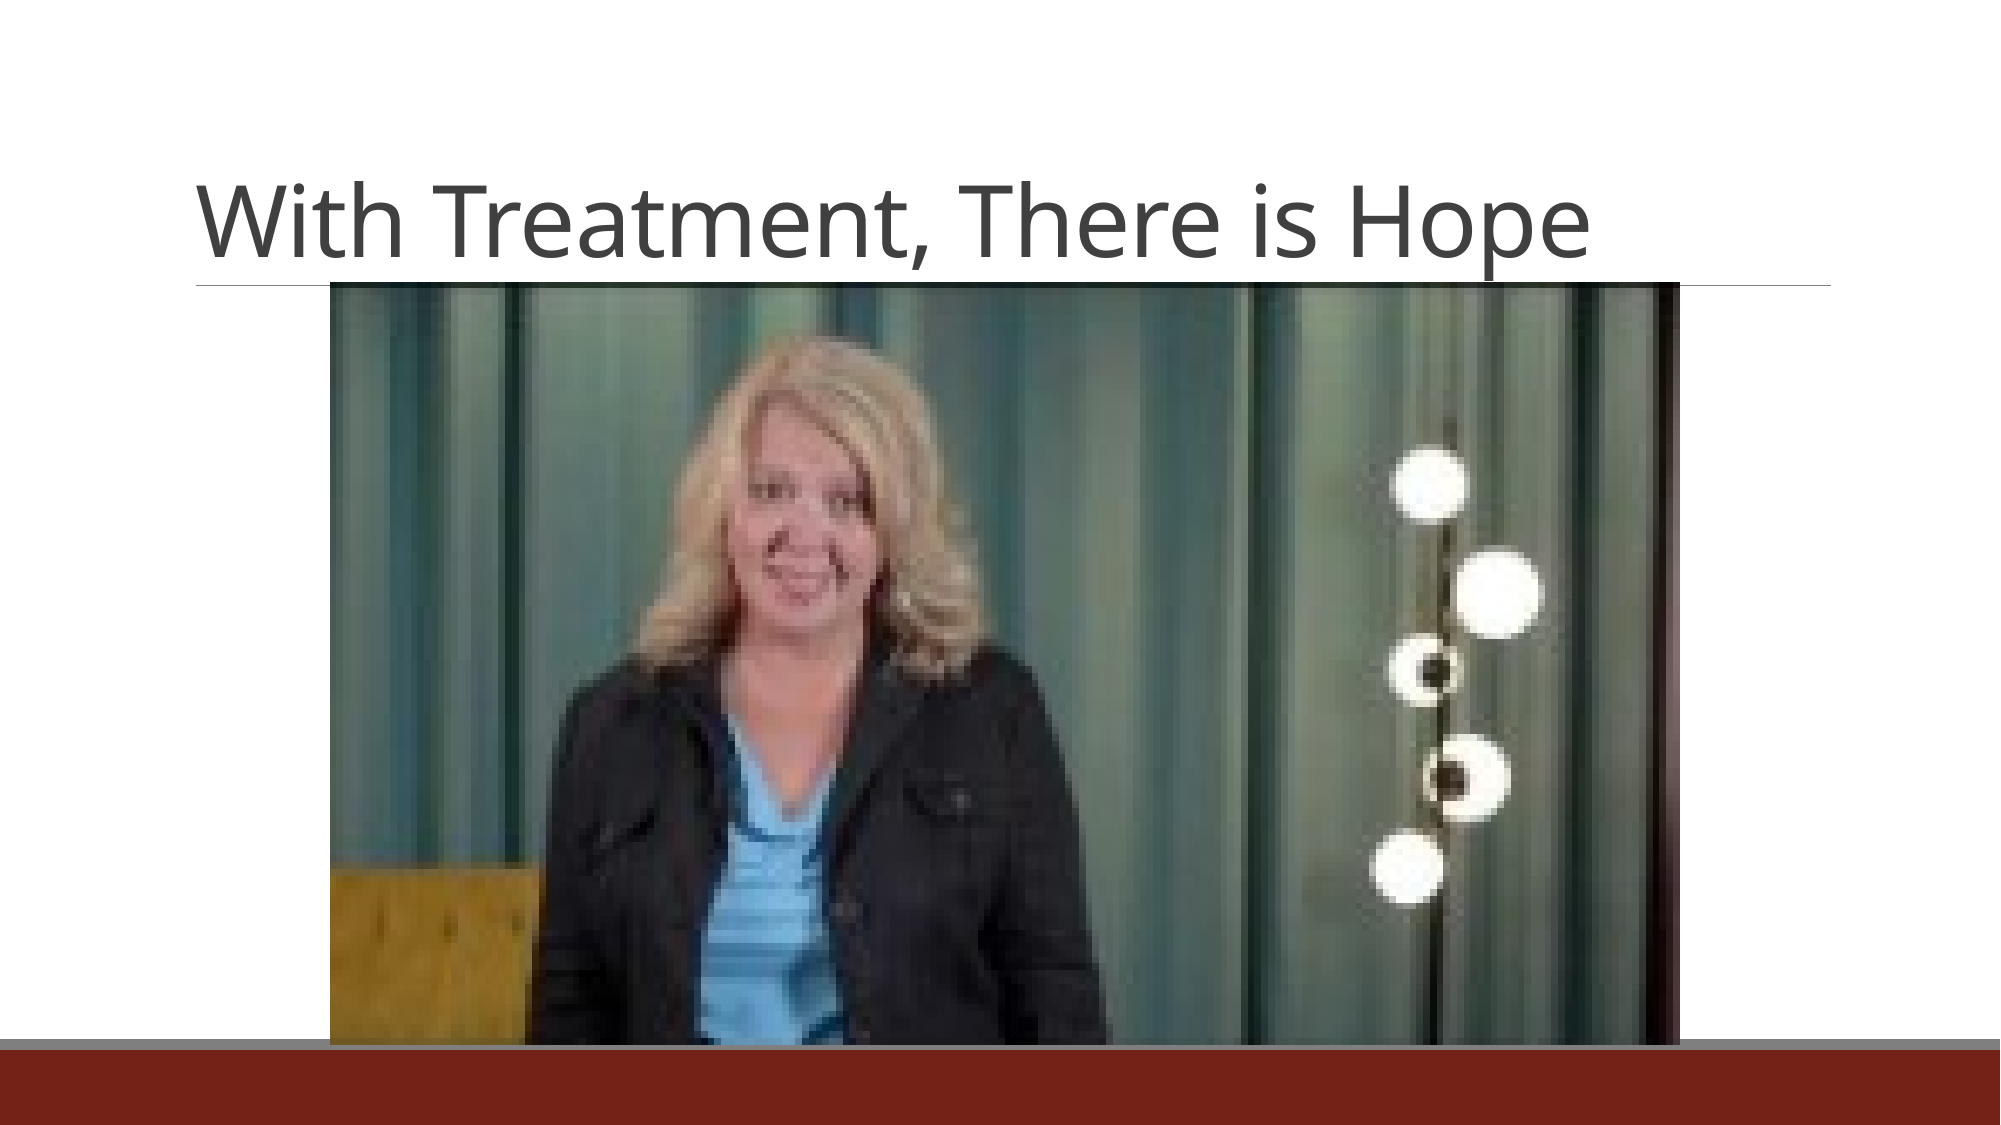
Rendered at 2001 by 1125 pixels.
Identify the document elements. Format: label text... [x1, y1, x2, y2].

title With Treatment, There is Hope [180, 47, 1830, 285]
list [328, 281, 1682, 1046]
